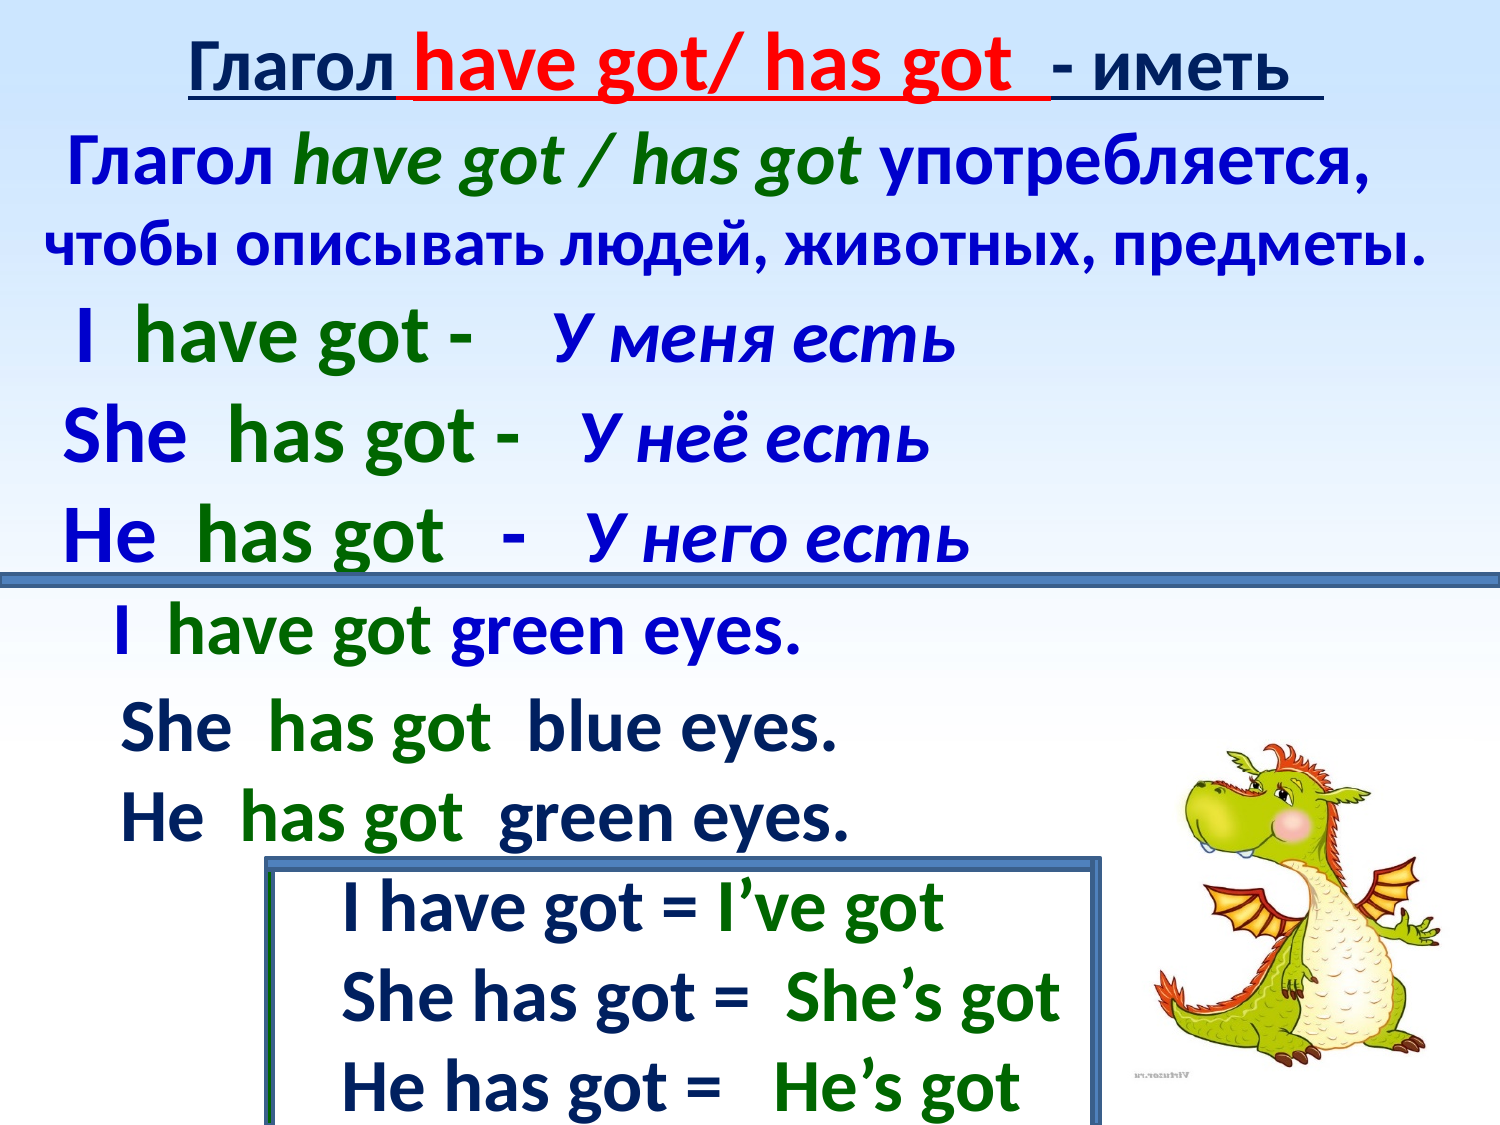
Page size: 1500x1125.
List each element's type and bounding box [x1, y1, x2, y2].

picture [1127, 739, 1474, 1084]
list [0, 0, 1500, 1125]
